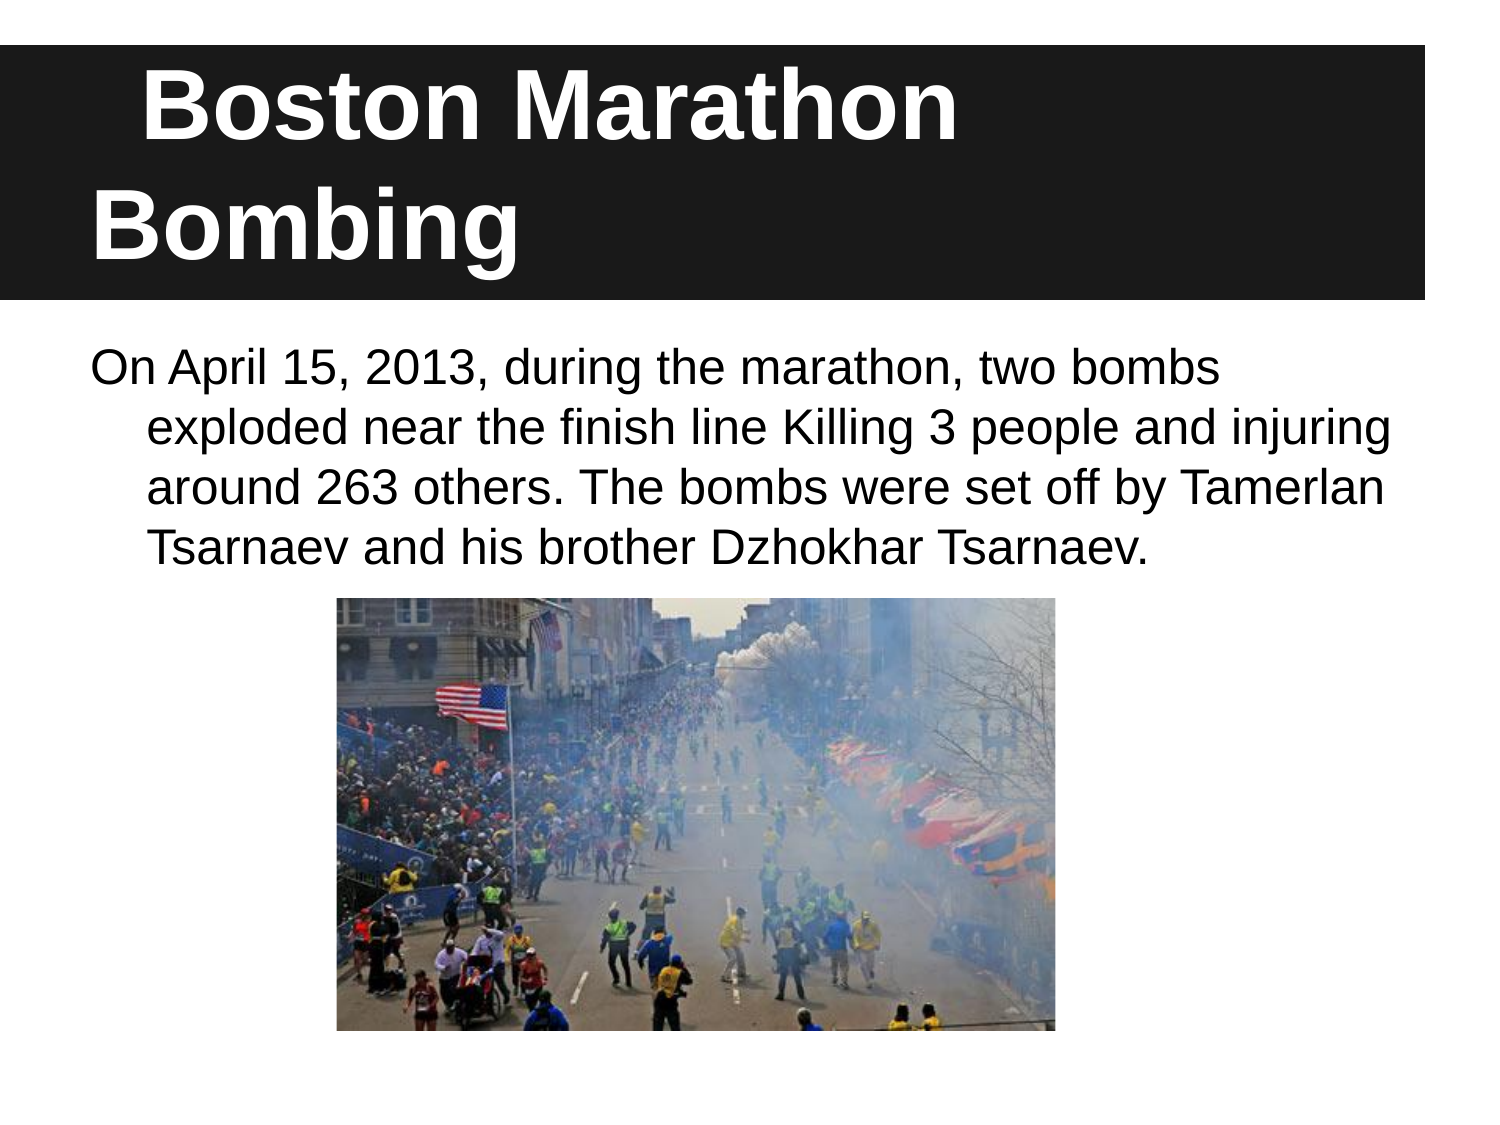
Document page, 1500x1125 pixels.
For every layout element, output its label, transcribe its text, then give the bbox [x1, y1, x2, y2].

title 2013- Boston Marathon Bombing [75, 45, 1425, 295]
text_box [336, 598, 1056, 1031]
list On April 15, 2013, during the marathon, two bombs exploded near the finish line Killing 3 people and injuring around 263 others. The bombs were set off by Tamerlan Tsarnaev and his brother Dzhokhar Tsarnaev. [75, 319, 1425, 1078]
